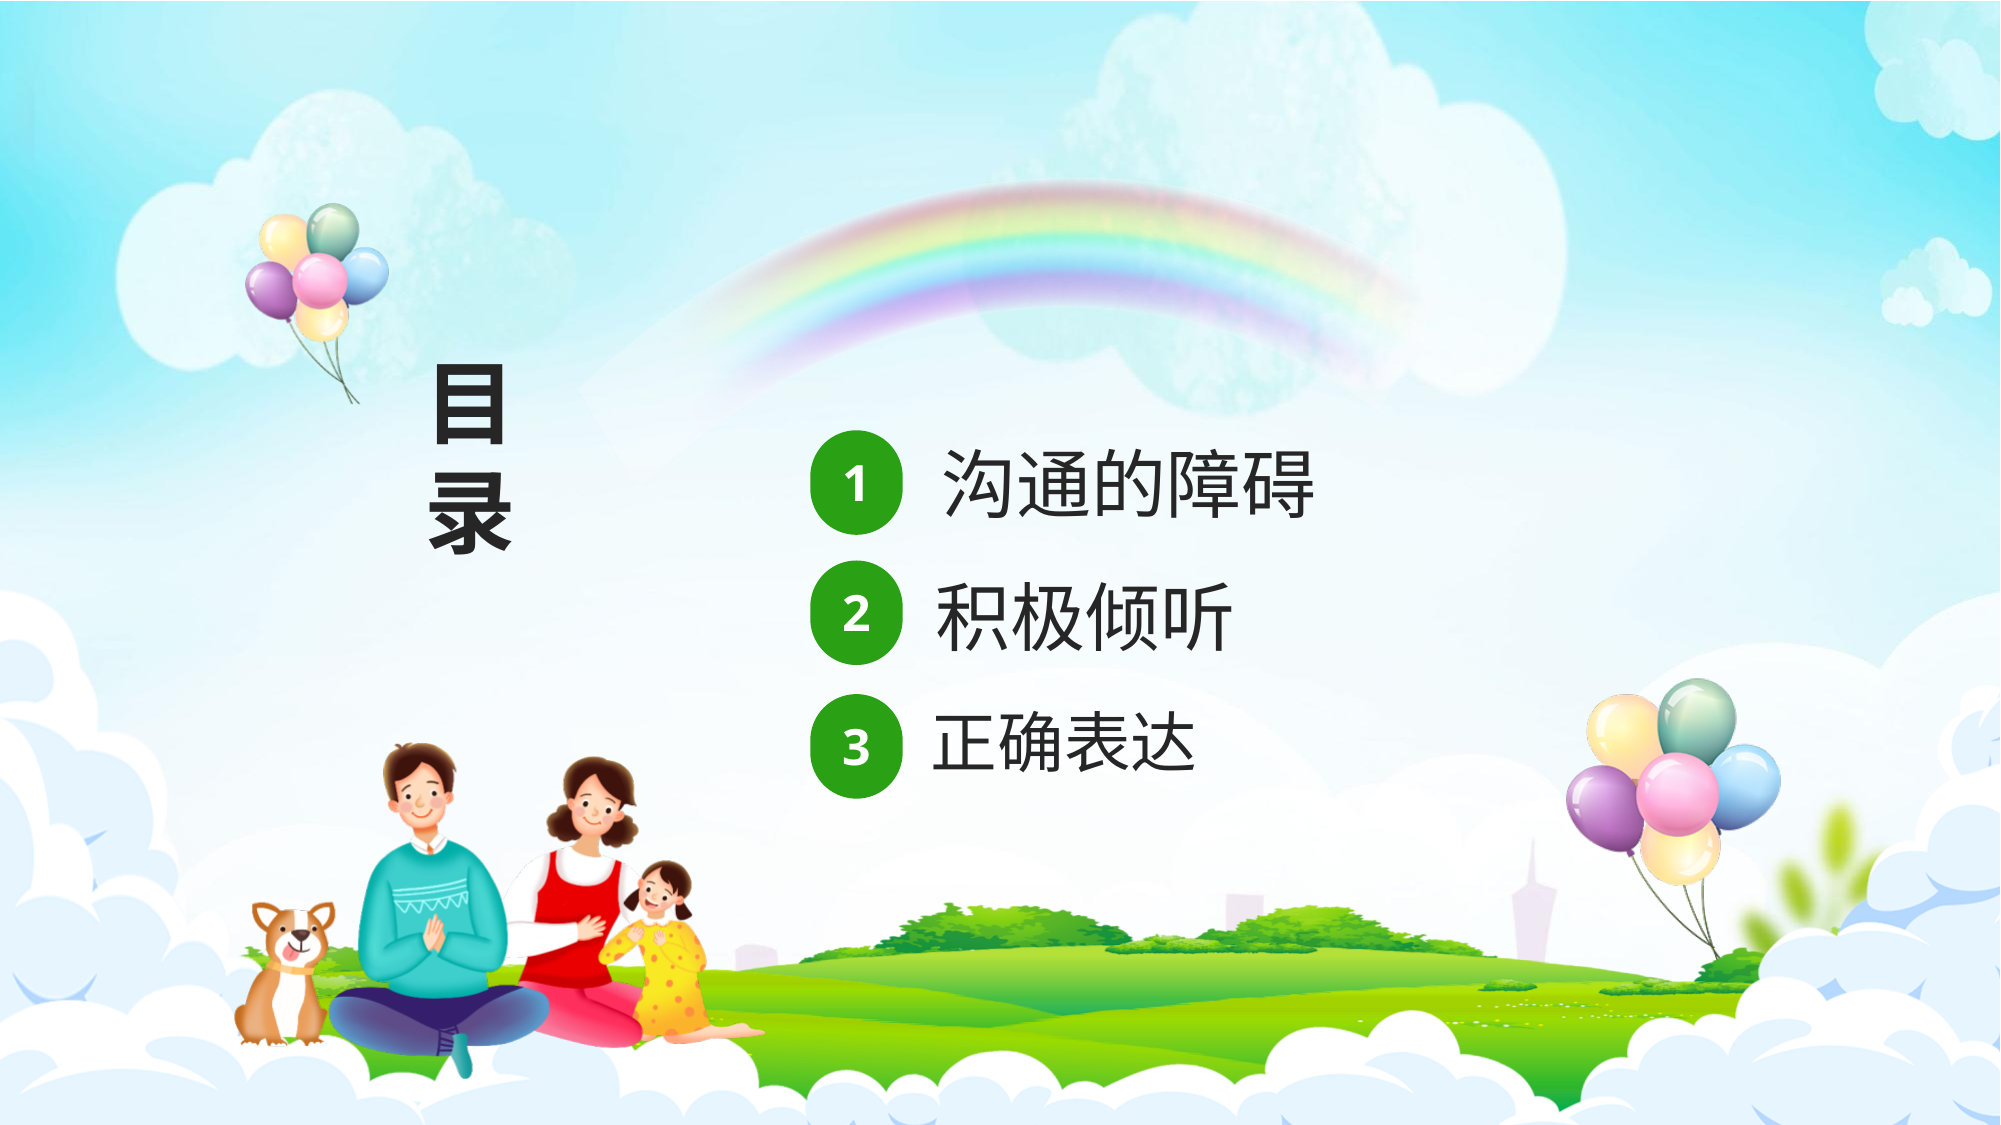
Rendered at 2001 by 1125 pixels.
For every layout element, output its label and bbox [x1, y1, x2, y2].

picture [135, 676, 822, 1106]
text_box [827, 693, 1331, 797]
picture [475, 125, 1610, 509]
text_box [0, 1, 2000, 126]
text_box [0, 126, 2000, 1125]
text_box [810, 430, 1334, 537]
text_box [810, 560, 1252, 670]
picture [167, 174, 446, 438]
